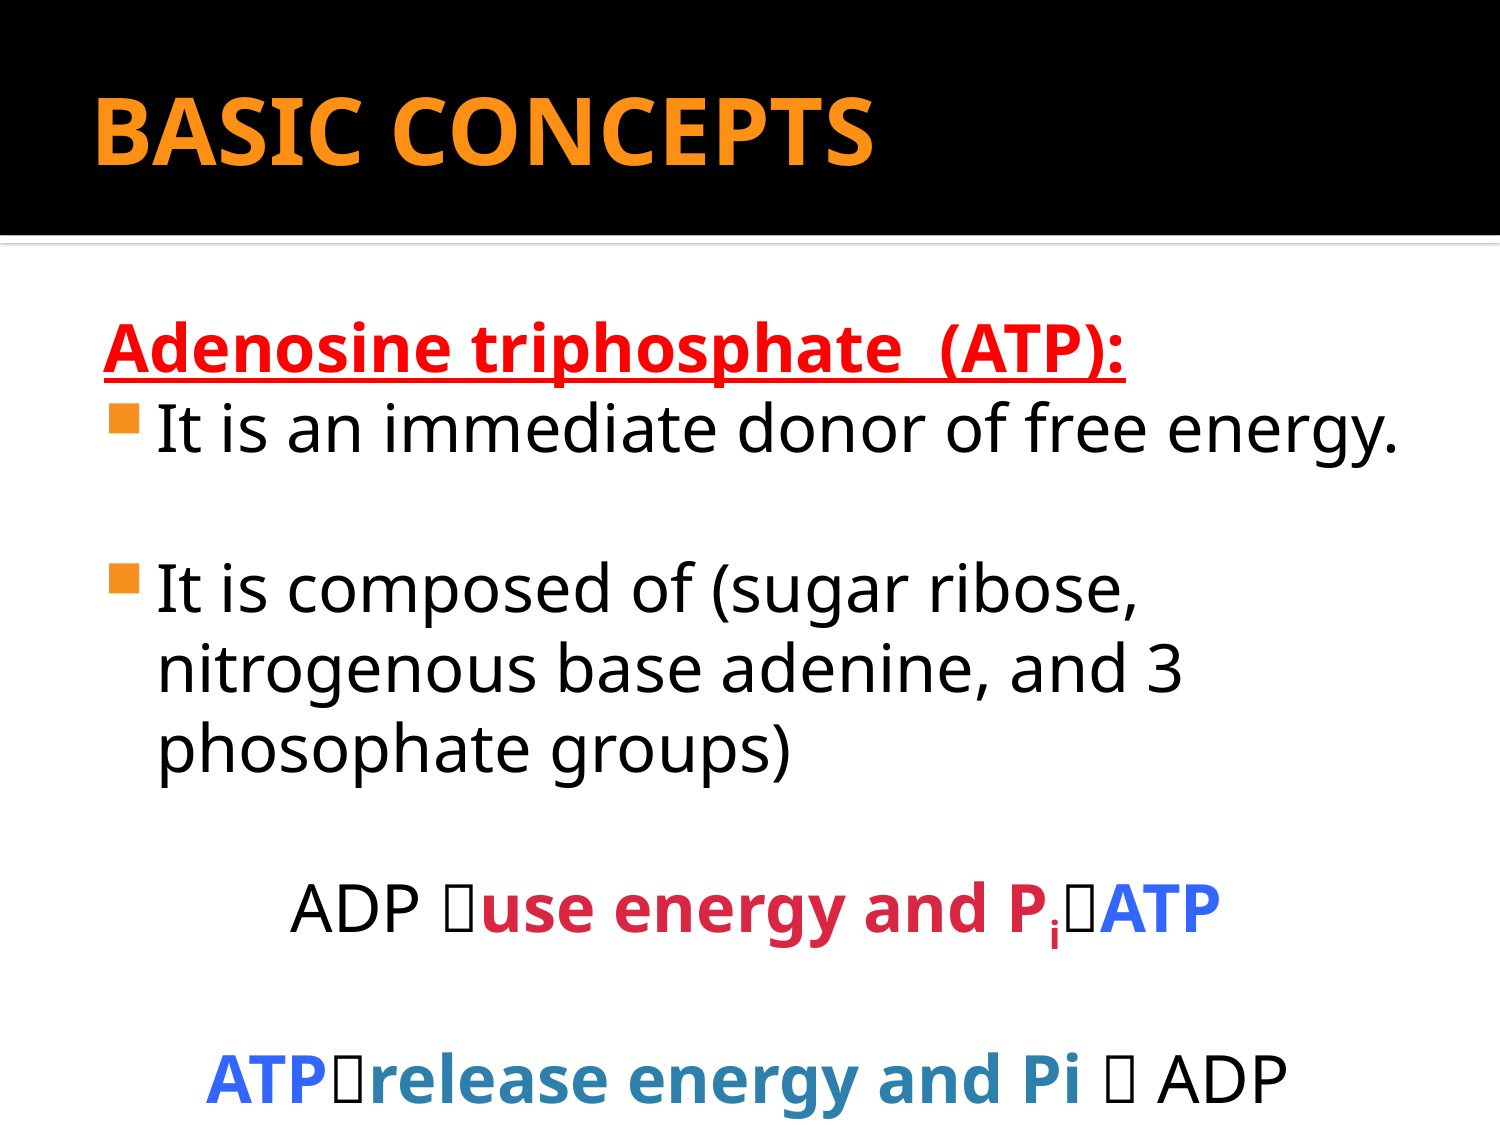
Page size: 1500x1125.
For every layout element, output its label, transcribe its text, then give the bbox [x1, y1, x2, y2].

title BASIC CONCEPTS [75, 25, 1425, 231]
list Adenosine triphosphate (ATP): It is an immediate donor of free energy. It is composed of (sugar ribose, nitrogenous base adenine, and 3 phosophate groups) ADP use energy and PiATP ATPrelease energy and Pi  ADP [75, 291, 1425, 1050]
